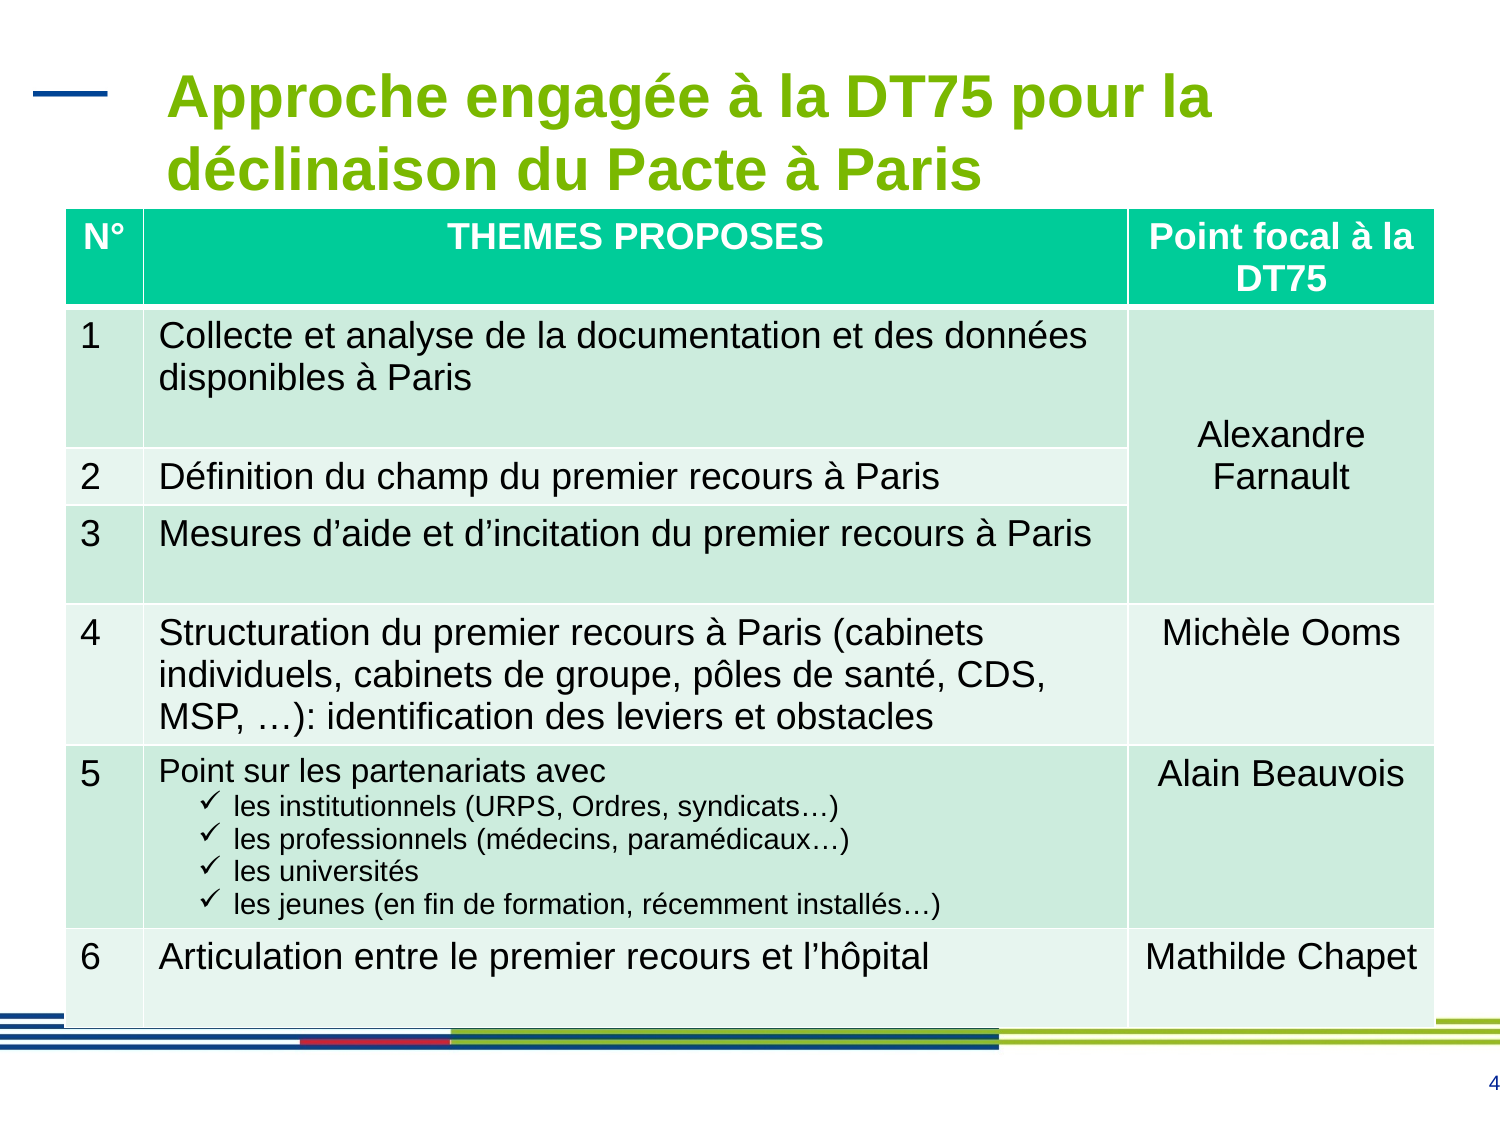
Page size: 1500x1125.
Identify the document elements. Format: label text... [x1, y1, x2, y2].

table_cell Mesures d’aide et d’incitation du premier recours à Paris [144, 506, 1127, 603]
table_cell 6 [66, 929, 143, 1027]
table_cell 2 [66, 449, 143, 504]
table_header THEMES PROPOSES [144, 209, 1127, 304]
table_cell Structuration du premier recours à Paris (cabinets individuels, cabinets de groupe, pôles de santé, CDS, MSP, …): identification des leviers et obstacles [144, 605, 1127, 744]
table_cell Définition du champ du premier recours à Paris [144, 449, 1127, 504]
table_cell Alain Beauvois [1129, 746, 1434, 928]
table_cell Michèle Ooms [1129, 605, 1434, 744]
table_cell Point sur les partenariats avec les institutionnels (URPS, Ordres, syndicats…) les professionnels (médecins, paramédicaux…) les universités les jeunes (en fin de formation, récemment installés…) [144, 746, 1127, 928]
table_cell 4 [66, 605, 143, 744]
picture [32, 87, 108, 100]
picture [0, 999, 1500, 1063]
table_cell 3 [66, 506, 143, 603]
table_cell Alexandre Farnault [1129, 310, 1434, 603]
table_cell 5 [66, 746, 143, 928]
table_header N° [66, 209, 143, 304]
table_cell Mathilde Chapet [1129, 929, 1434, 1027]
table_cell 1 [66, 310, 143, 447]
table_cell Collecte et analyse de la documentation et des données disponibles à Paris [144, 310, 1127, 447]
title Approche engagée à la DT75 pour la déclinaison du Pacte à Paris [17, 35, 1500, 224]
table_header Point focal à la DT75 [1129, 209, 1434, 304]
table_cell Articulation entre le premier recours et l’hôpital [144, 929, 1127, 1027]
